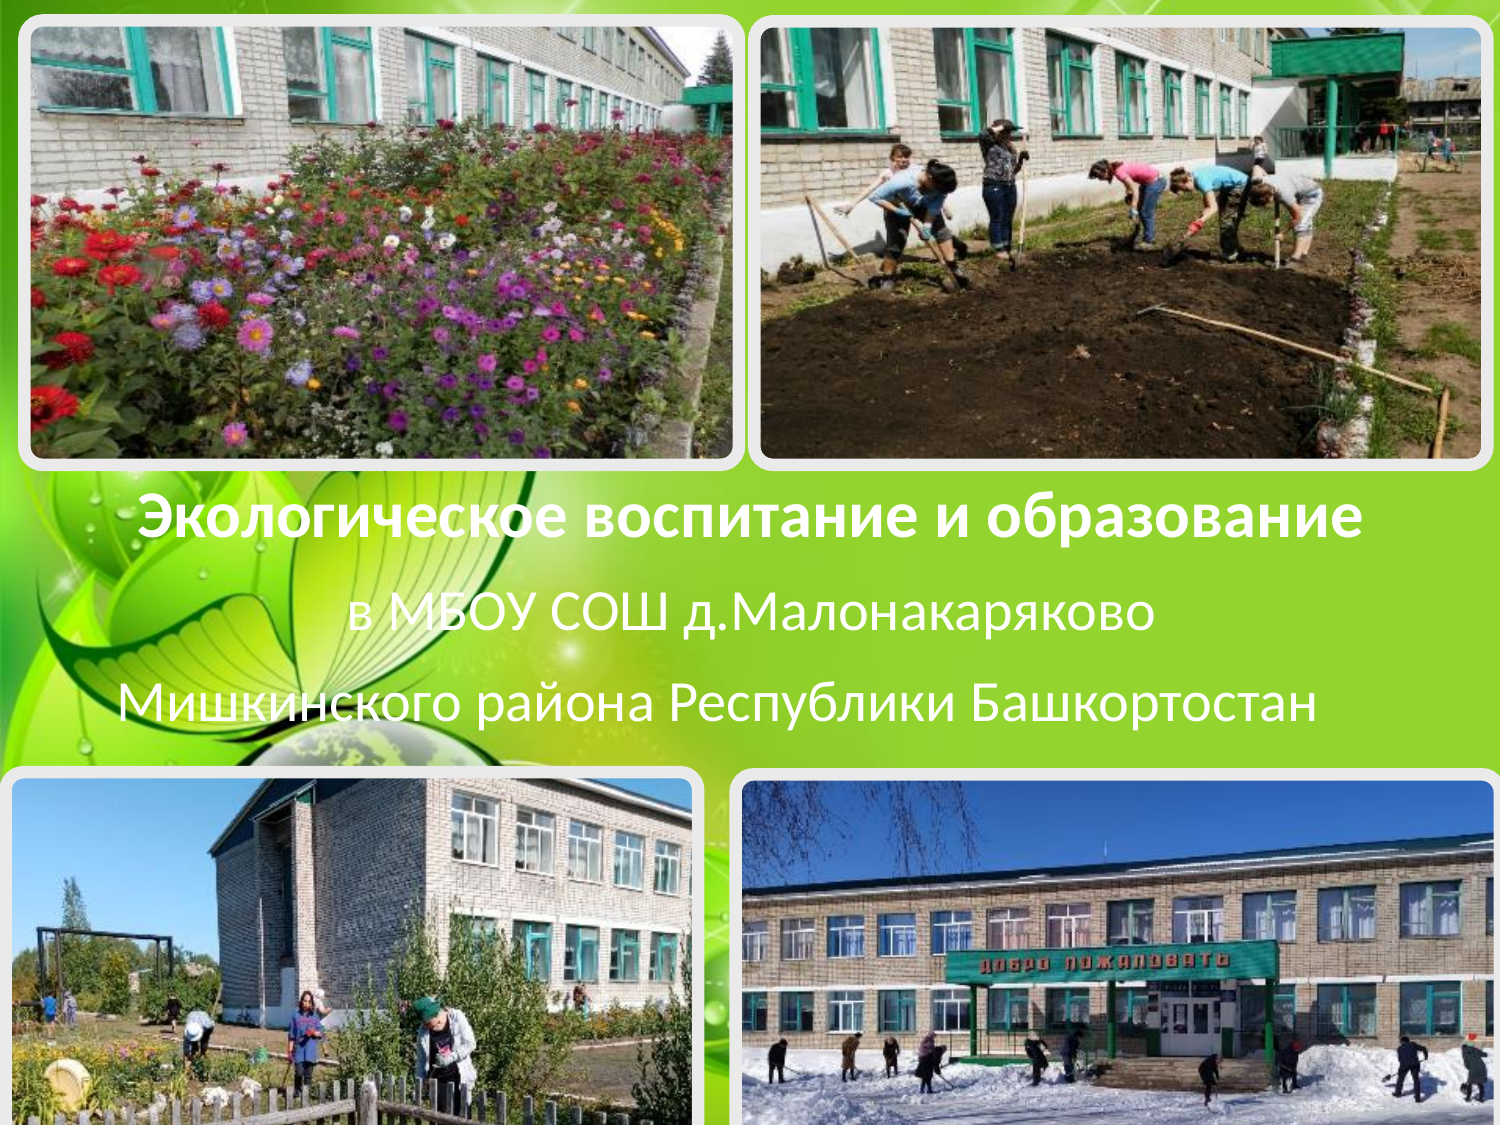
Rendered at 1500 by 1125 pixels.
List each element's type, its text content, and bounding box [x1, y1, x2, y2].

text_box Экологическое воспитание и образование в МБОУ СОШ д.Малонакаряково Мишкинского района Республики Башкортостан [24, 457, 1478, 741]
picture [0, 0, 1500, 1125]
